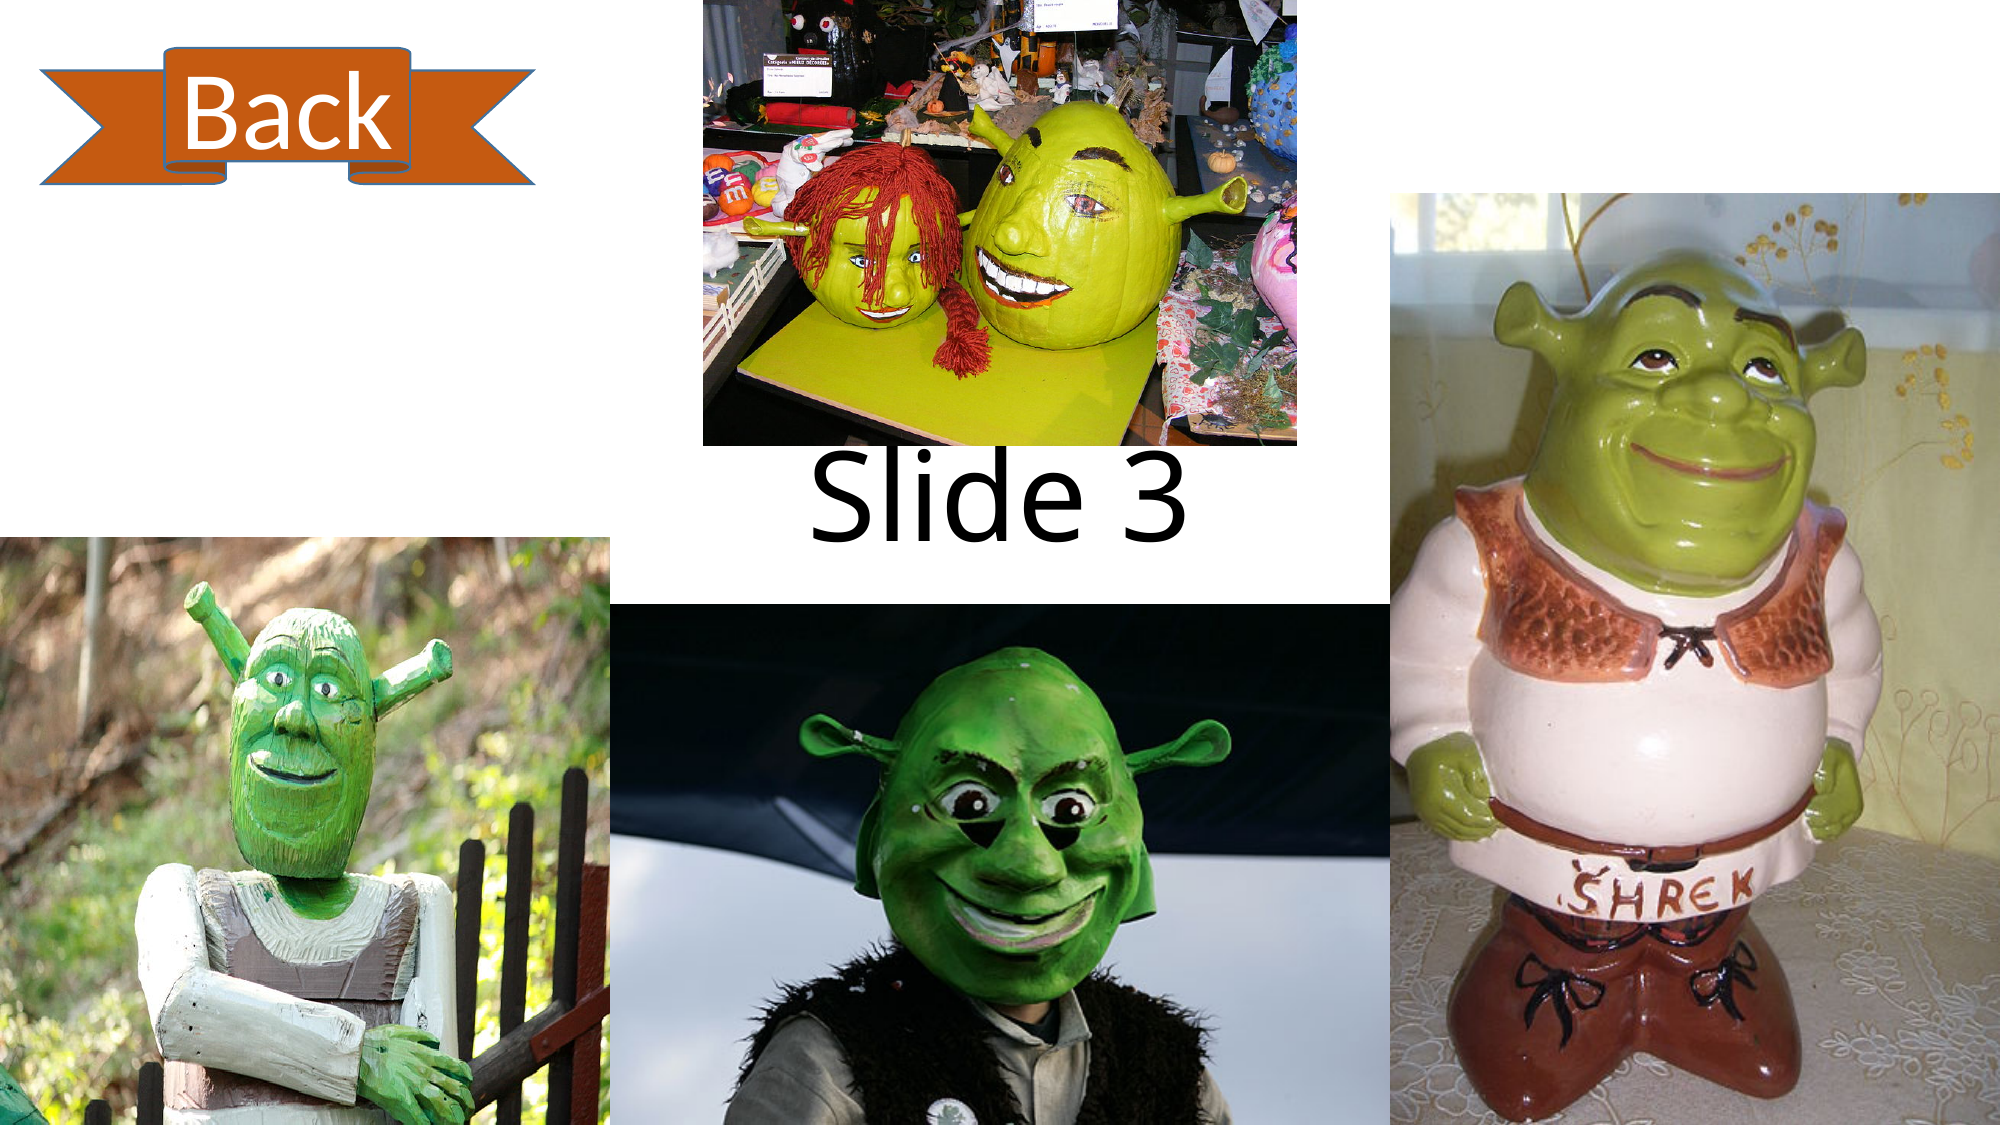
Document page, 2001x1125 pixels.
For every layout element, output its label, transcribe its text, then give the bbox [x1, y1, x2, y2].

title Slide 3 [249, 184, 1750, 576]
text_box Back [38, 46, 536, 186]
picture [703, 0, 1297, 446]
picture [0, 193, 2000, 1125]
